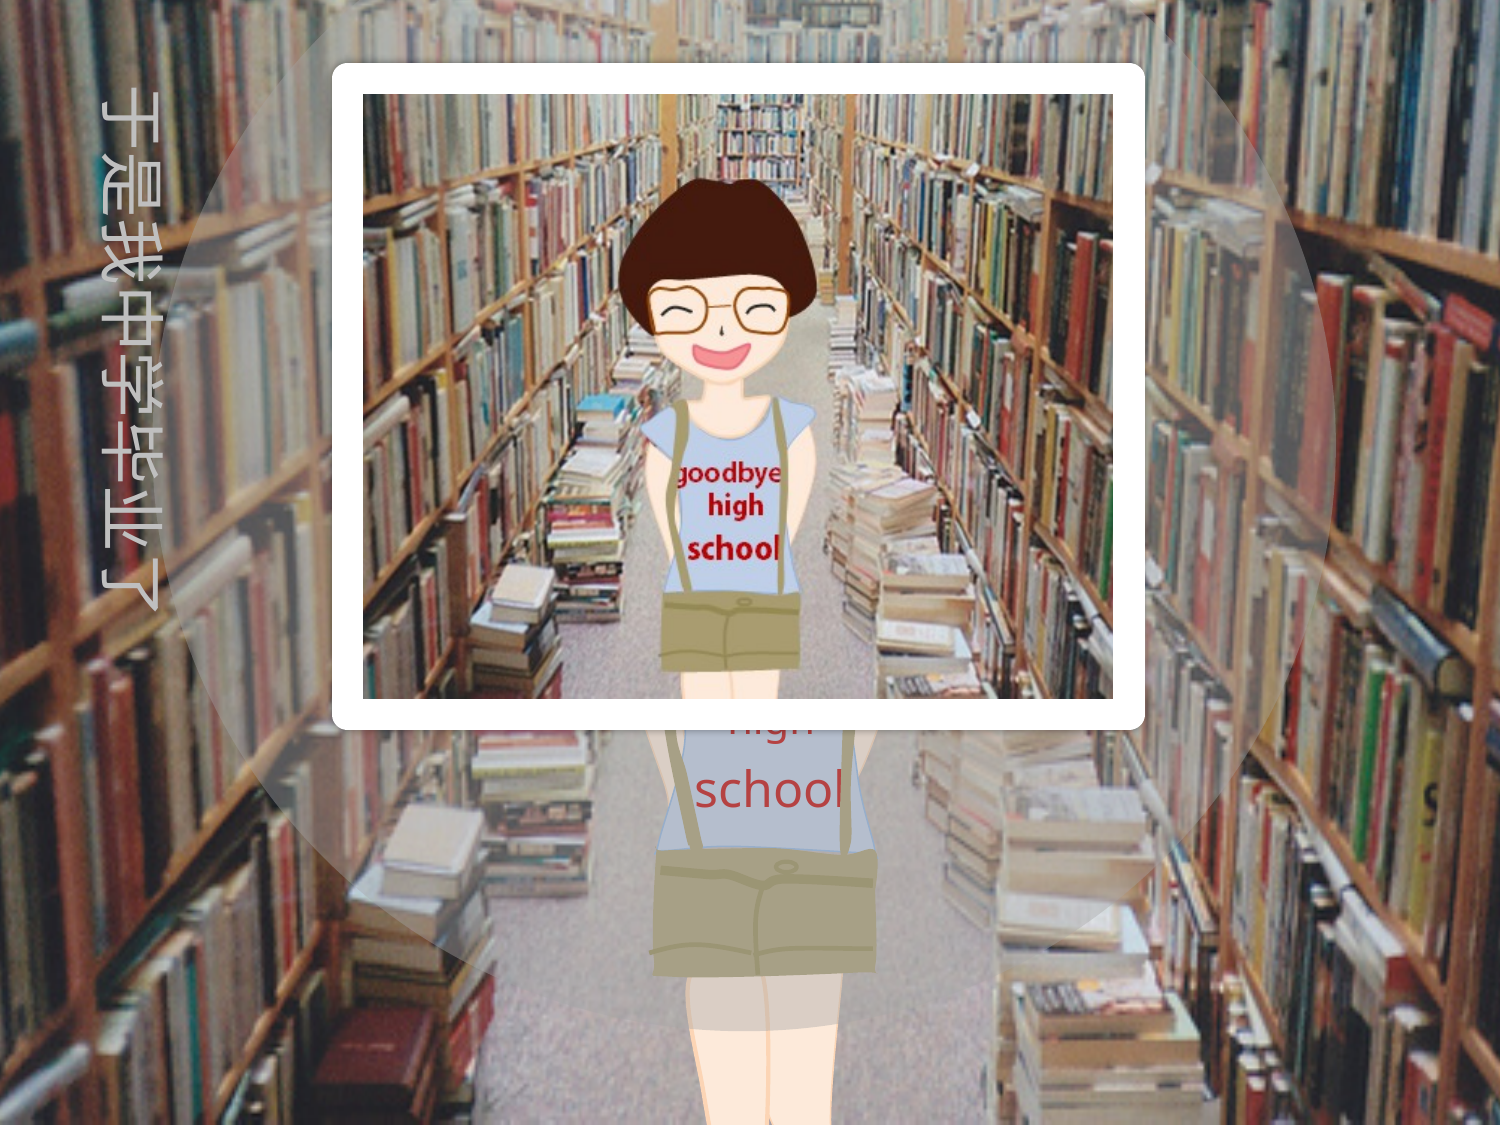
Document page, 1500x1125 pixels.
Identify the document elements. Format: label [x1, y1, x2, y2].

picture [0, 0, 1500, 1125]
text_box [585, 709, 903, 1125]
